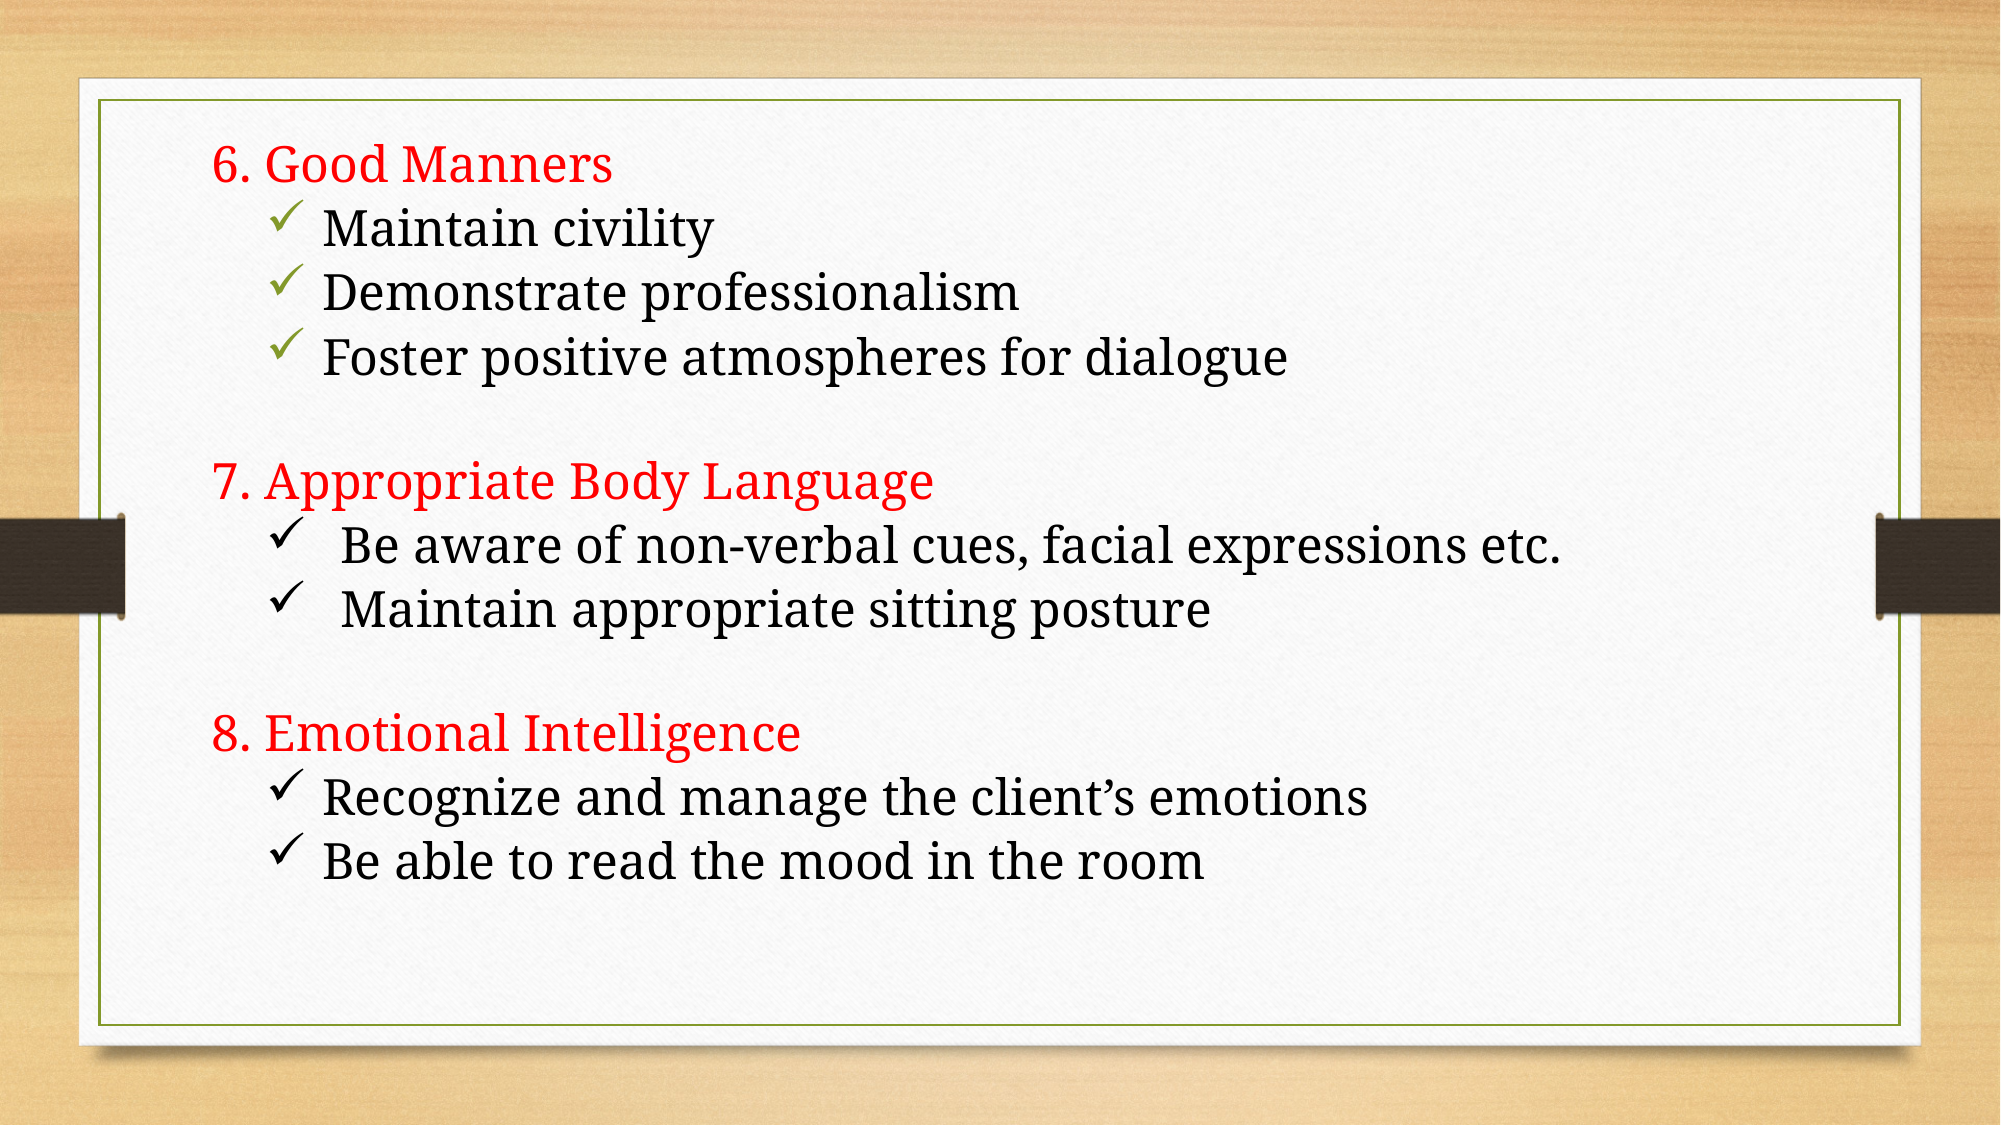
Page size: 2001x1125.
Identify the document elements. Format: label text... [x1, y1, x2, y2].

text_box 6. Good Manners Maintain civility Demonstrate professionalism Foster positive atmospheres for dialogue 7. Appropriate Body Language Be aware of non-verbal cues, facial expressions etc. Maintain appropriate sitting posture 8. Emotional Intelligence Recognize and manage the client’s emotions Be able to read the mood in the room [196, 124, 1802, 962]
picture [0, 0, 2001, 1125]
